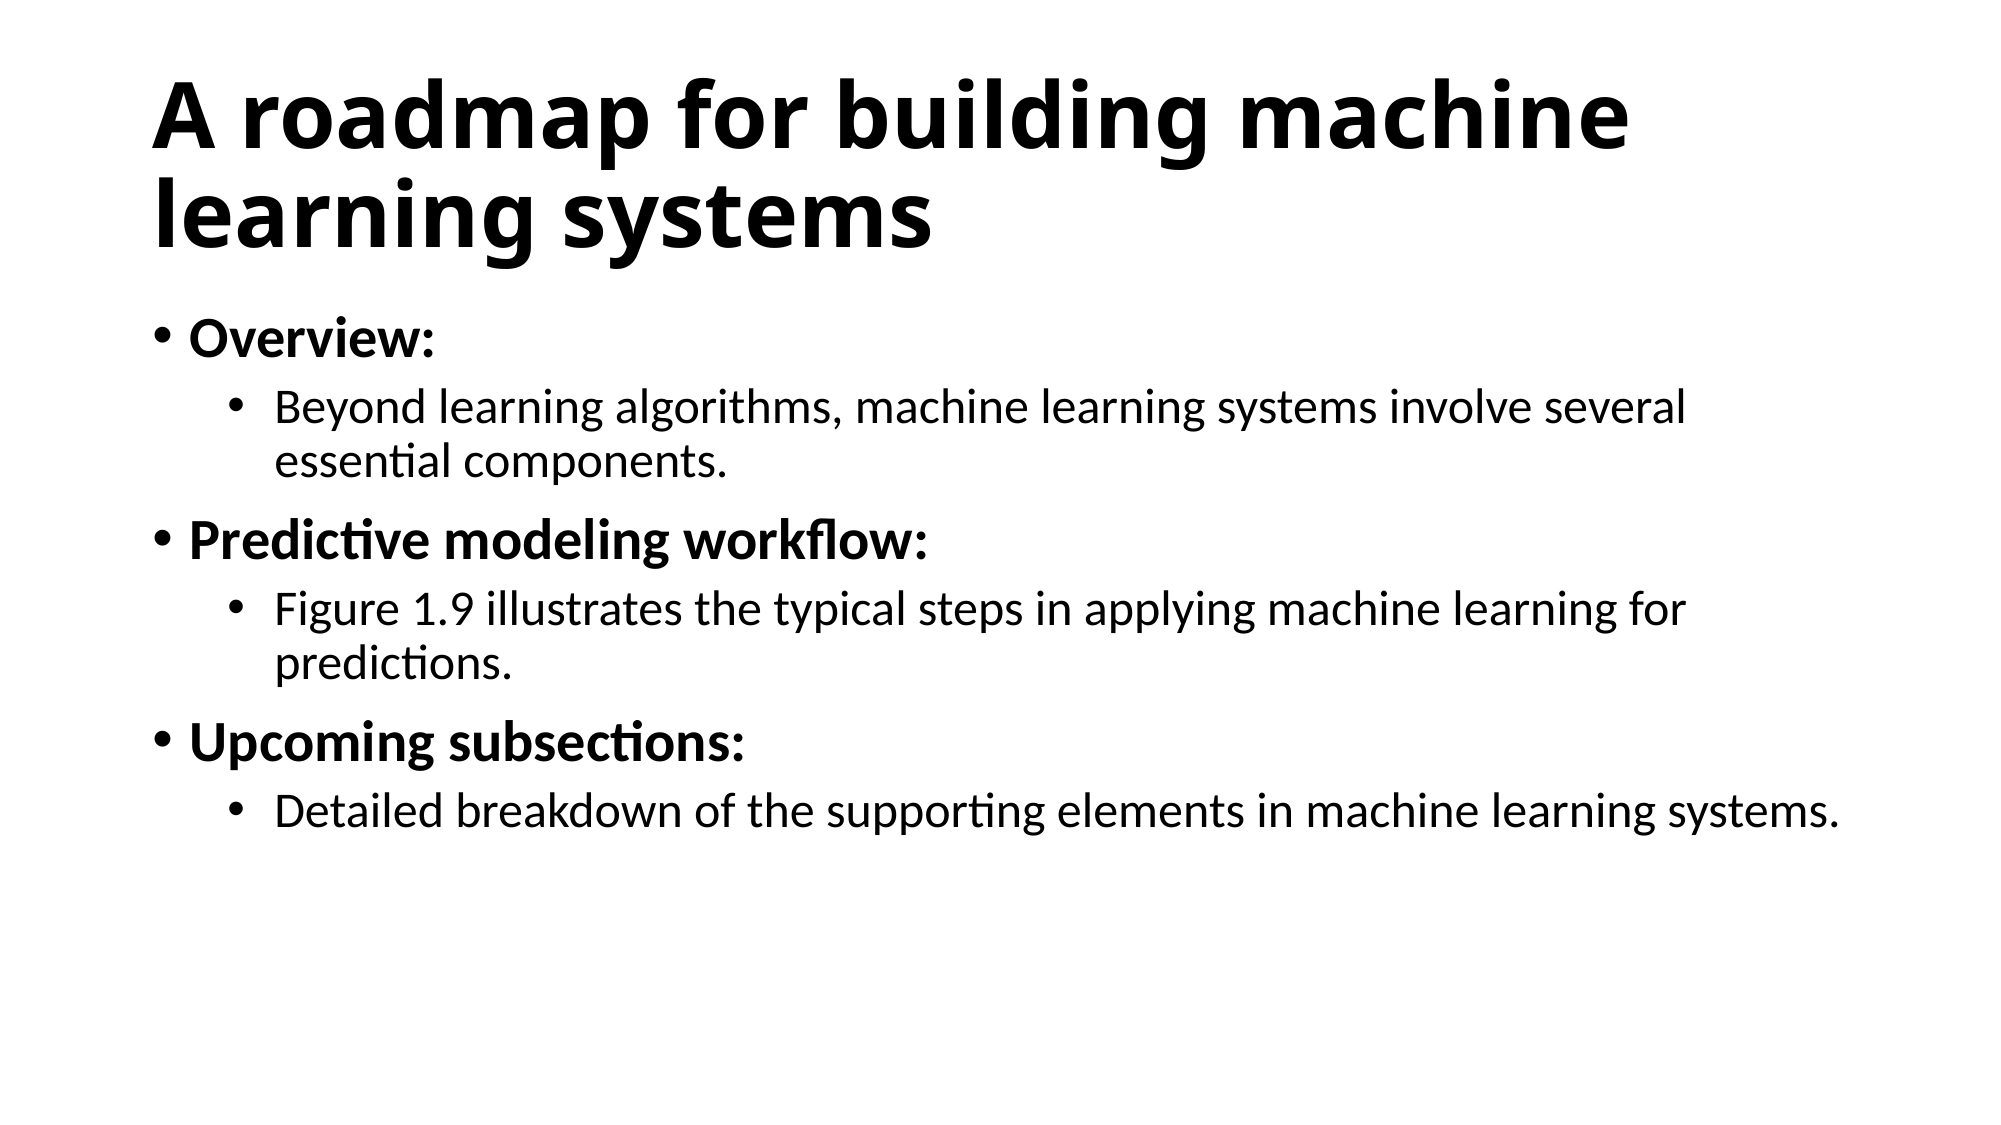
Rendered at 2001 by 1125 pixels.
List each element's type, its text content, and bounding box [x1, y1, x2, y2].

title A roadmap for building machine learning systems [137, 59, 1863, 278]
list Overview: Beyond learning algorithms, machine learning systems involve several essential components. Predictive modeling workflow: Figure 1.9 illustrates the typical steps in applying machine learning for predictions. Upcoming subsections: Detailed breakdown of the supporting elements in machine learning systems. [137, 299, 1863, 1014]
